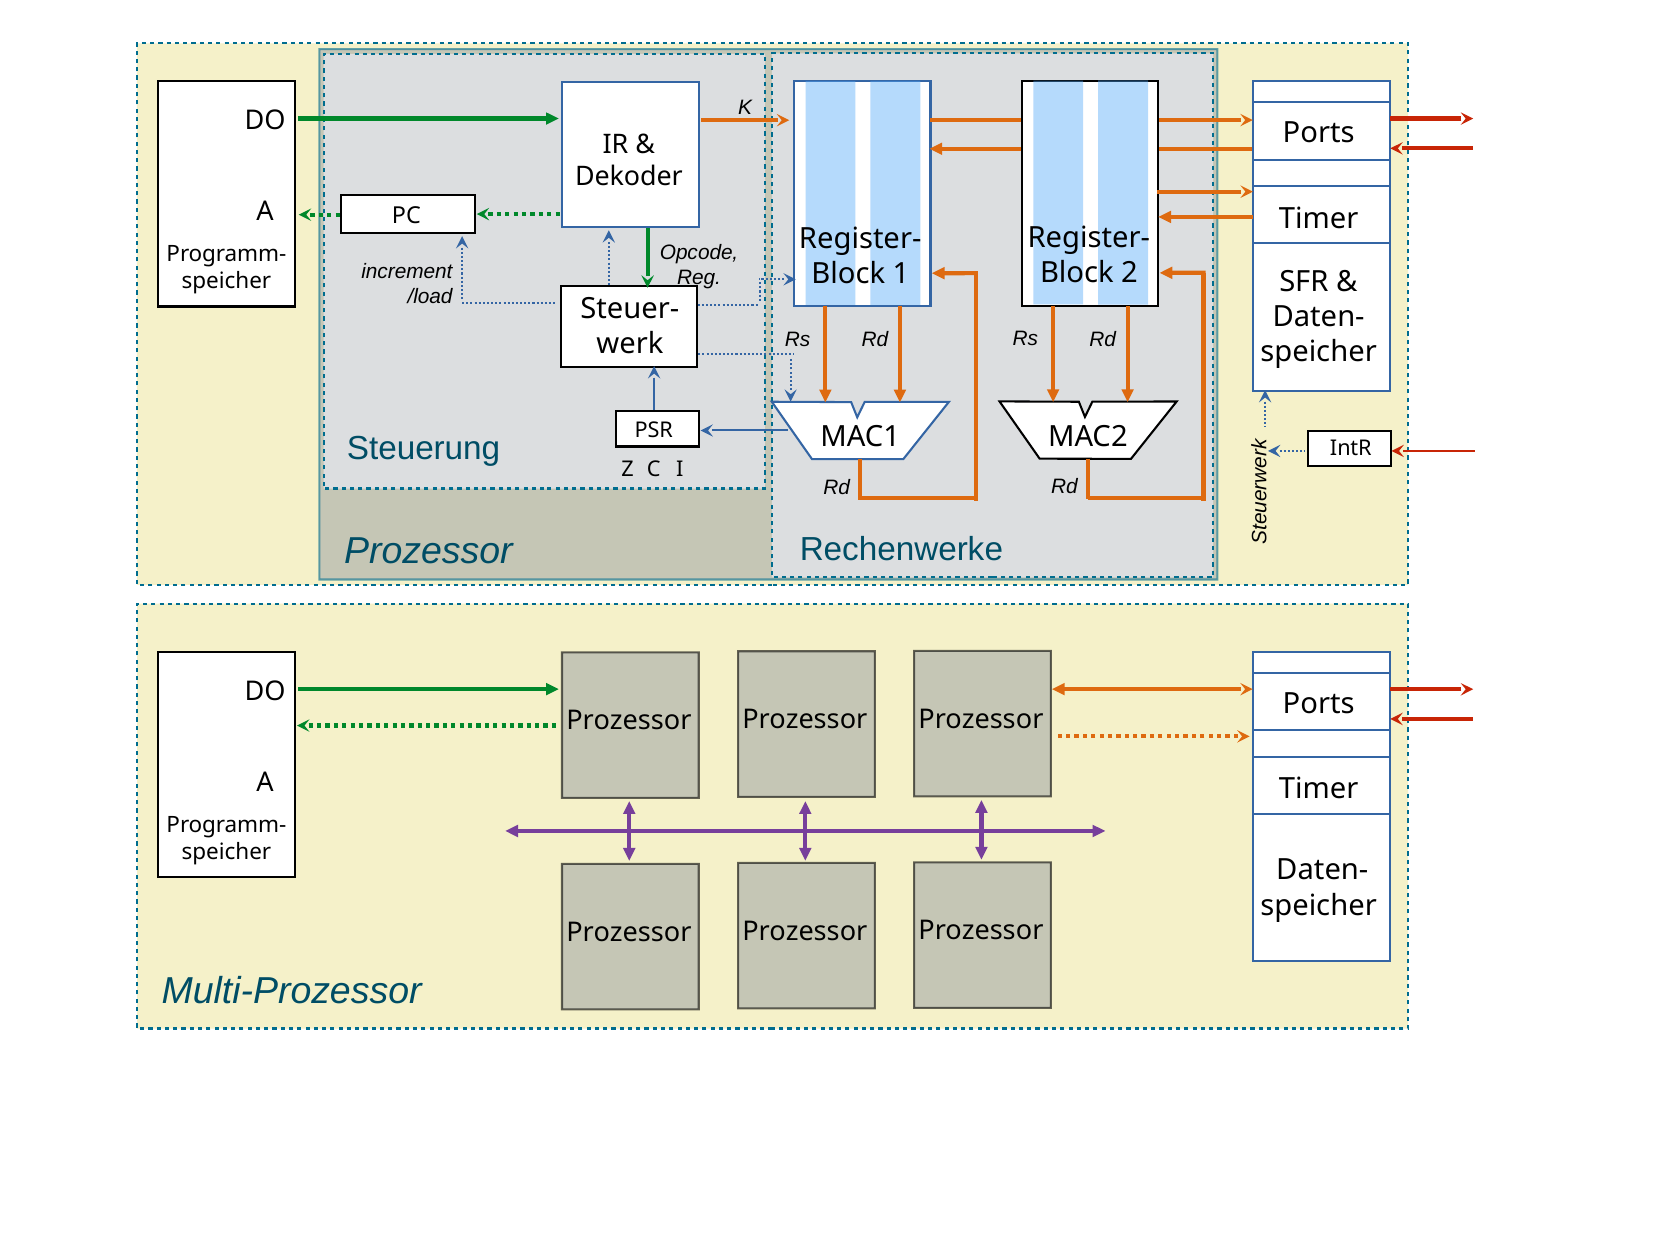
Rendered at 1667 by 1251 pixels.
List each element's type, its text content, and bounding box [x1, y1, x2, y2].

text_box [771, 401, 854, 430]
text_box [561, 863, 699, 1010]
text_box [455, 240, 469, 249]
text_box [561, 81, 699, 228]
text_box [1253, 81, 1391, 102]
text_box [304, 208, 312, 221]
text_box [784, 389, 797, 402]
text_box [505, 824, 629, 838]
text_box MAC1 [791, 410, 854, 459]
text_box [870, 80, 921, 202]
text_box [999, 80, 1206, 502]
text_box [1240, 682, 1253, 696]
text_box [856, 81, 870, 202]
text_box Register-Block 1 [791, 202, 930, 306]
text_box [180, 43, 1409, 149]
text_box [340, 193, 476, 235]
text_box Rechenwerke [781, 509, 1022, 585]
text_box [1253, 756, 1391, 815]
text_box Prozessor [911, 890, 1051, 968]
text_box Timer [1249, 188, 1388, 244]
text_box [1460, 683, 1474, 696]
text_box [1237, 730, 1250, 743]
text_box Opcode, Reg. [648, 232, 750, 295]
text_box Prozessor [559, 892, 698, 970]
text_box [805, 81, 856, 202]
text_box [914, 757, 1051, 797]
text_box [155, 34, 180, 77]
text_box [1052, 682, 1242, 696]
text_box Multi-Prozessor [133, 940, 451, 1037]
text_box [602, 230, 616, 243]
text_box [1240, 185, 1253, 198]
text_box increment /load [340, 251, 459, 314]
text_box [738, 862, 875, 891]
text_box [561, 652, 699, 798]
text_box [738, 757, 875, 797]
text_box [765, 125, 771, 430]
text_box [1390, 142, 1403, 155]
text_box [914, 862, 1051, 890]
text_box K [702, 87, 788, 125]
text_box Prozessor [911, 679, 1051, 757]
text_box [319, 119, 323, 398]
text_box [137, 603, 1409, 1029]
text_box Prozessor [735, 891, 875, 969]
text_box [1240, 113, 1253, 127]
text_box Ports [1249, 674, 1388, 730]
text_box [157, 651, 296, 878]
text_box [1253, 731, 1391, 756]
text_box [1258, 390, 1272, 403]
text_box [608, 409, 700, 488]
text_box [304, 112, 559, 125]
text_box [1214, 193, 1218, 217]
text_box [1253, 186, 1391, 244]
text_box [859, 272, 979, 502]
text_box Prozessor [559, 680, 698, 758]
text_box Steuerwerk [1239, 424, 1277, 559]
text_box Rd [811, 467, 859, 505]
text_box Prozessor [735, 679, 875, 757]
text_box [304, 682, 559, 696]
text_box SFR & Daten-speicher [1249, 244, 1388, 389]
text_box [1253, 244, 1391, 391]
text_box [1214, 150, 1218, 192]
text_box Rs [772, 319, 823, 357]
text_box [1214, 121, 1218, 149]
text_box [914, 968, 1051, 1008]
text_box [771, 150, 1214, 578]
text_box [1253, 651, 1391, 673]
text_box [921, 81, 931, 265]
text_box [1253, 160, 1391, 186]
text_box [623, 801, 636, 861]
text_box [975, 800, 988, 860]
text_box [1022, 218, 1218, 580]
text_box Prozessor [308, 500, 549, 597]
text_box [819, 306, 832, 403]
text_box Ports [1249, 103, 1388, 159]
text_box [1460, 112, 1474, 125]
text_box Daten-speicher [1249, 815, 1388, 960]
text_box [319, 49, 1218, 120]
text_box [1390, 712, 1403, 726]
text_box [771, 53, 1214, 401]
text_box [1253, 673, 1391, 731]
text_box [738, 969, 875, 1009]
text_box [929, 142, 994, 155]
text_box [1307, 427, 1392, 467]
text_box [304, 719, 310, 732]
text_box [1253, 815, 1391, 962]
text_box IR & Dekoder [559, 120, 698, 198]
text_box [738, 651, 875, 679]
text_box [549, 580, 781, 585]
text_box [483, 207, 490, 221]
text_box [982, 824, 1106, 838]
text_box Rd [850, 319, 854, 357]
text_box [157, 80, 296, 307]
text_box [1022, 119, 1409, 585]
text_box [783, 273, 796, 286]
text_box [793, 81, 805, 202]
text_box Timer [1249, 759, 1388, 815]
text_box Steuerung [265, 398, 582, 494]
text_box [1253, 102, 1391, 160]
text_box [799, 801, 812, 861]
text_box [914, 650, 1051, 679]
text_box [560, 282, 699, 368]
text_box [323, 53, 765, 489]
text_box [708, 424, 714, 437]
text_box [647, 372, 661, 379]
text_box [136, 43, 319, 585]
text_box [319, 431, 781, 580]
